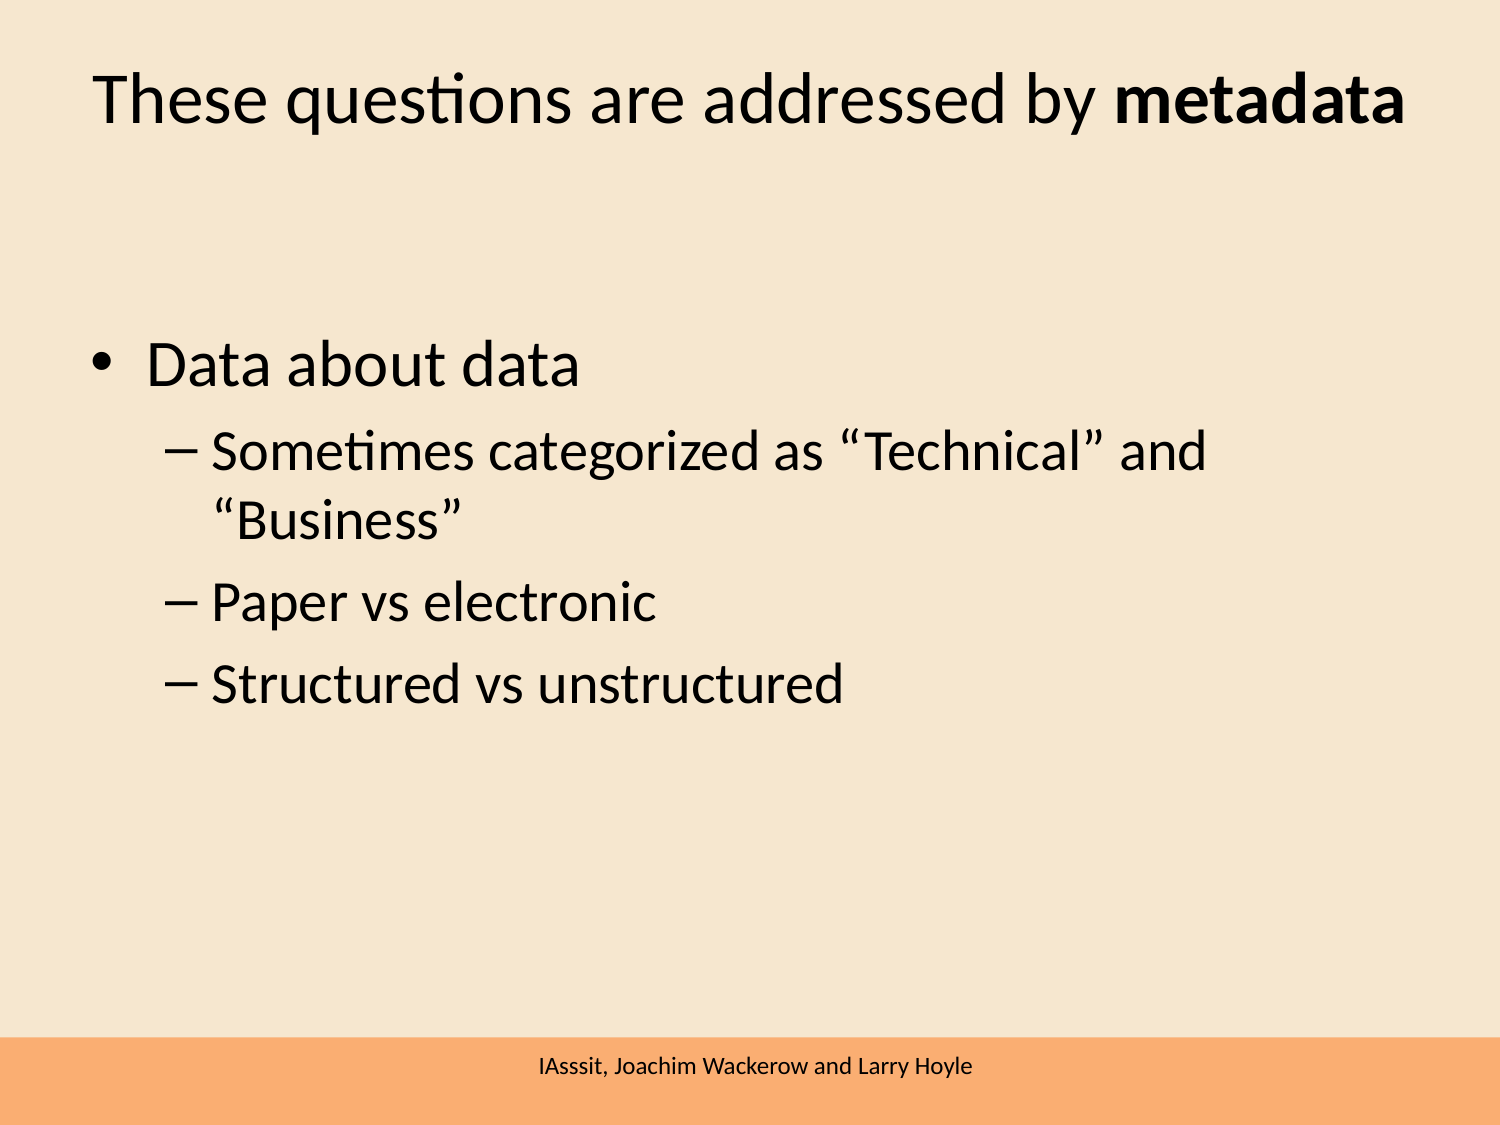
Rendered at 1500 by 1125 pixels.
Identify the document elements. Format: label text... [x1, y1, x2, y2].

footer IAsssit, Joachim Wackerow and Larry Hoyle [399, 1042, 1113, 1103]
list Data about data Sometimes categorized as “Technical” and “Business” Paper vs electronic Structured vs unstructured [75, 312, 1425, 1005]
title These questions are addressed by metadata [75, 0, 1425, 188]
